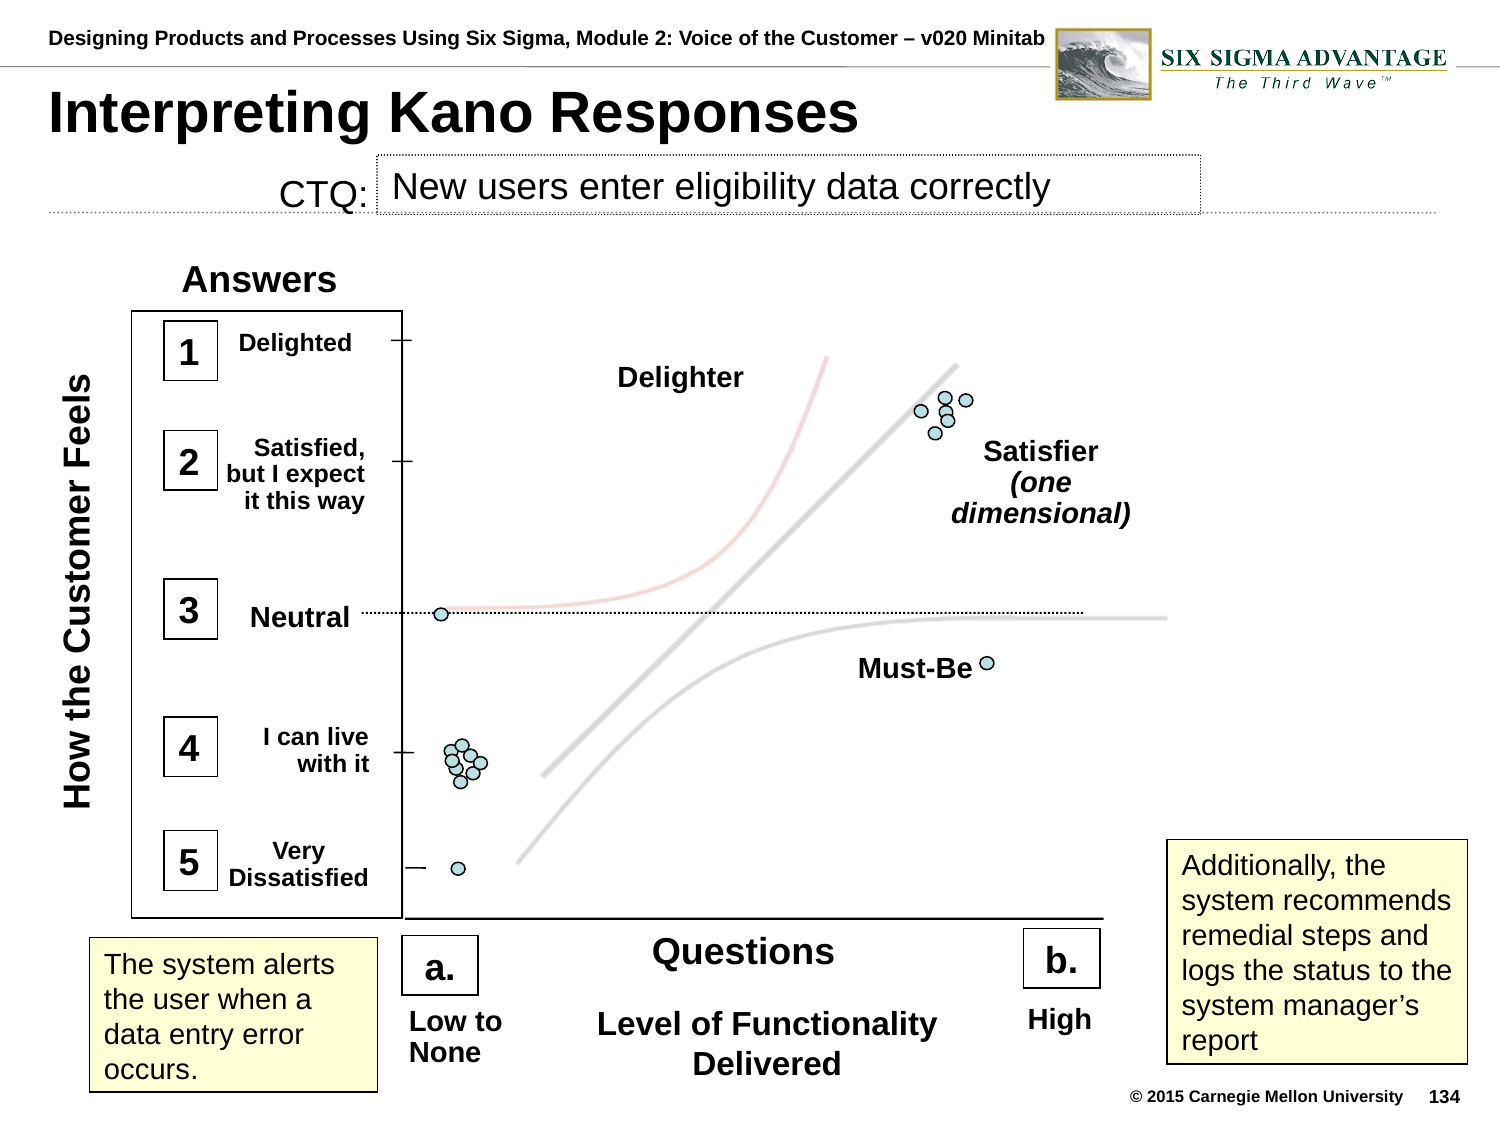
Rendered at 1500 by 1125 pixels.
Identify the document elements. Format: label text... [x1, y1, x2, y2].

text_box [913, 389, 974, 440]
text_box The system alerts the user when a data entry error occurs. [89, 937, 378, 1093]
title Interpreting Kano Responses [33, 79, 1404, 151]
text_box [208, 716, 415, 787]
text_box 3 [163, 579, 218, 639]
text_box Very Dissatisfied [194, 830, 396, 900]
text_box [443, 738, 488, 876]
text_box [234, 595, 1086, 642]
picture [1049, 24, 1456, 104]
text_box 4 [163, 716, 208, 777]
text_box 2 [163, 430, 200, 491]
text_box Low to None [394, 998, 558, 1077]
text_box [131, 310, 403, 919]
text_box Additionally, the system recommends remedial steps and logs the status to the system manager’s report [1166, 839, 1468, 1064]
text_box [223, 322, 412, 365]
text_box Answers [125, 248, 394, 308]
text_box Level of Functionality Delivered [558, 994, 977, 1090]
text_box How the Customer Feels [50, 321, 105, 826]
text_box 1 [163, 320, 218, 381]
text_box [195, 154, 1202, 223]
text_box Questions [609, 926, 879, 980]
picture [1104, 354, 1174, 869]
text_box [401, 342, 1104, 919]
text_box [204, 427, 413, 524]
text_box 5 [163, 830, 218, 891]
text_box a. [402, 935, 479, 996]
text_box High [1012, 997, 1120, 1043]
text_box b. [1023, 928, 1100, 989]
